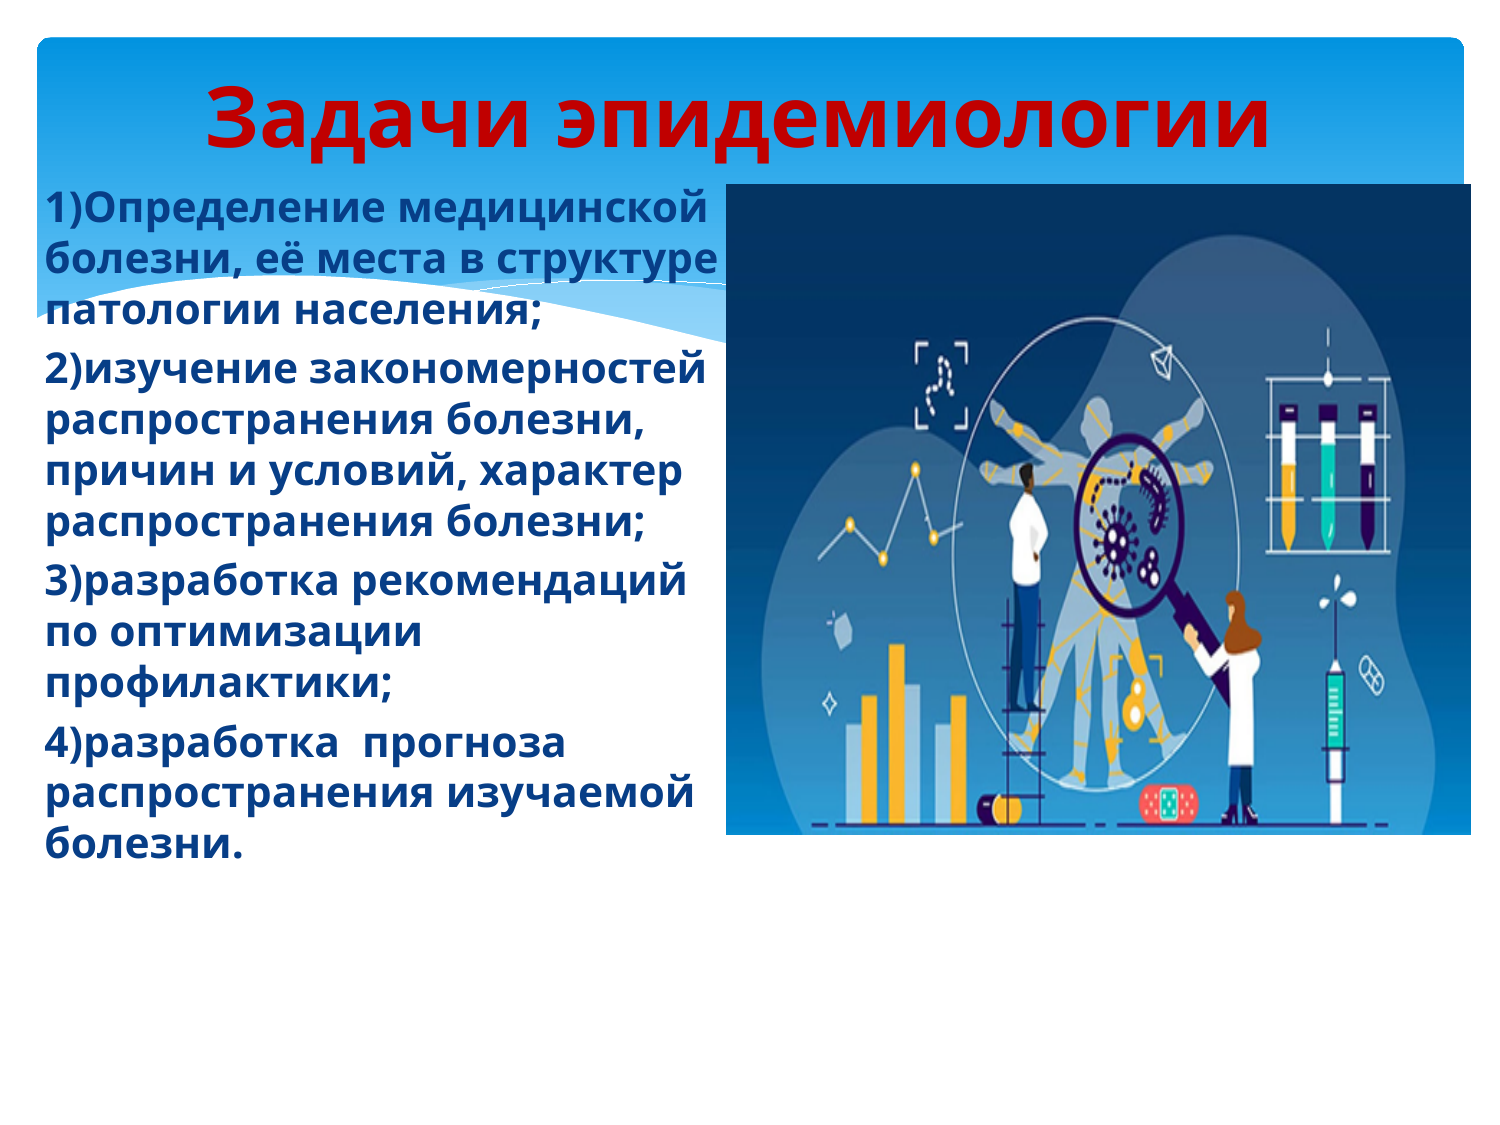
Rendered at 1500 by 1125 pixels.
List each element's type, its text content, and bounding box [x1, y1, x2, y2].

list 1)Определение медицинской болезни, её места в структуре патологии населения; 2)изучение закономерностей распространения болезни, причин и условий, характер распространения болезни; 3)разработка рекомендаций по оптимизации профилактики; 4)разработка прогноза распространения изучаемой болезни. [29, 172, 738, 1005]
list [726, 184, 1471, 835]
title Задачи эпидемиологии [75, 55, 1425, 173]
